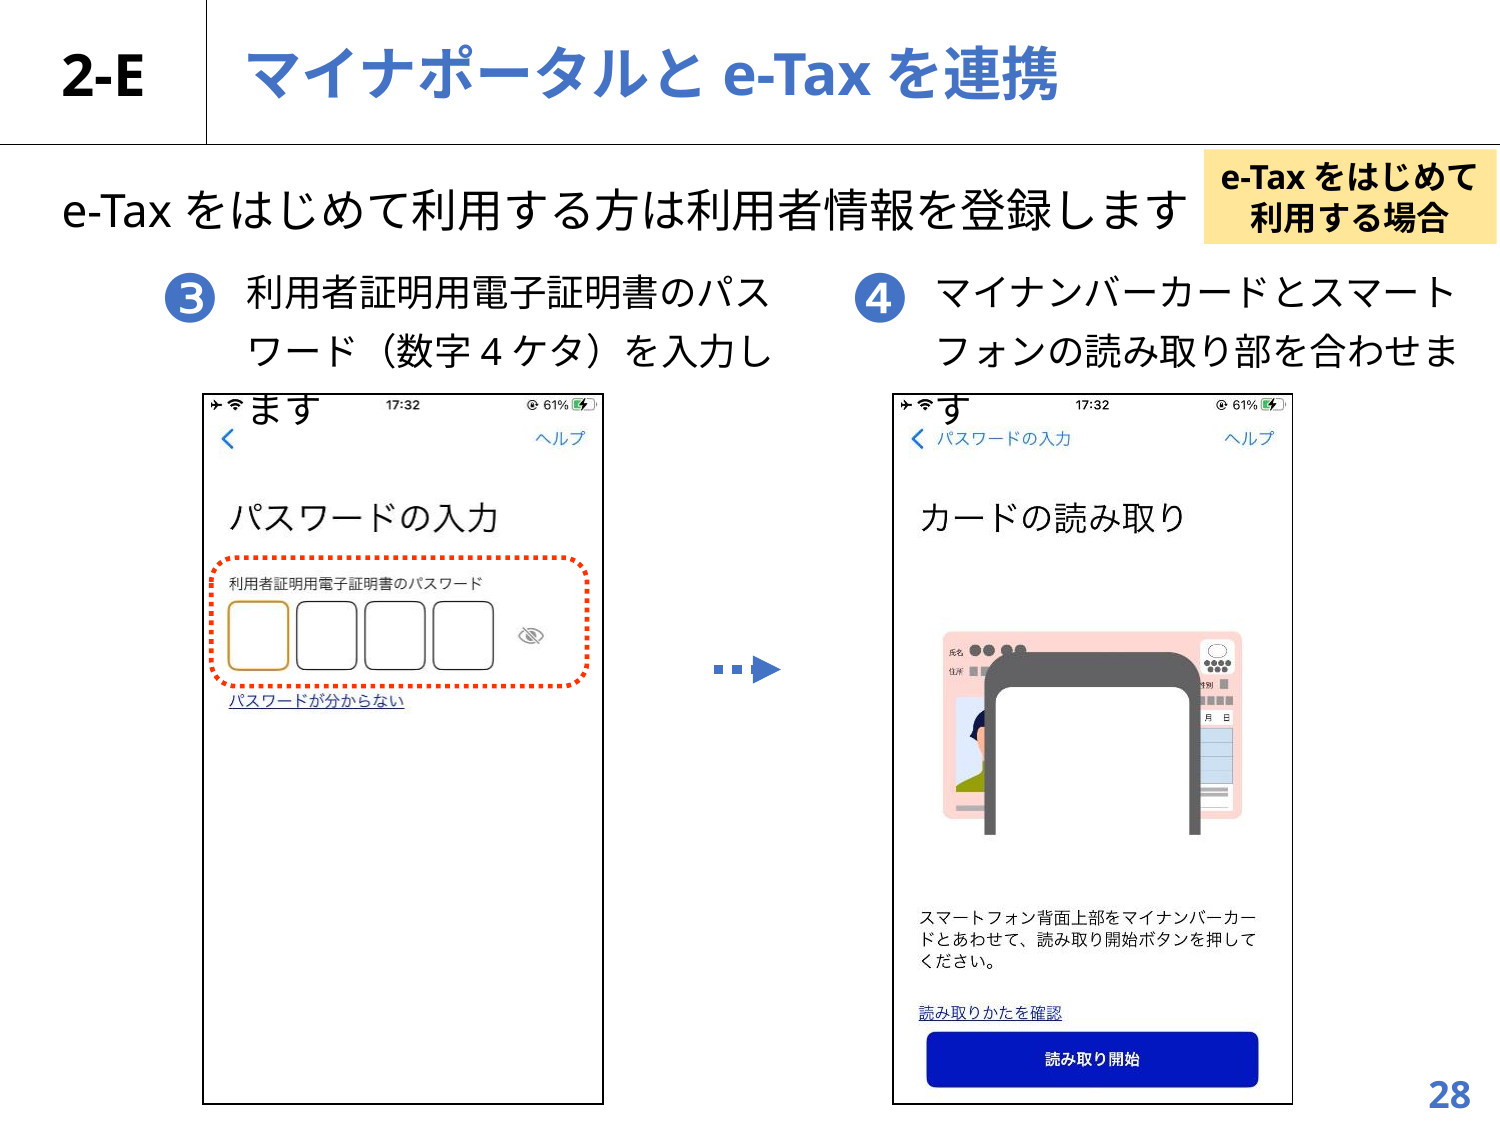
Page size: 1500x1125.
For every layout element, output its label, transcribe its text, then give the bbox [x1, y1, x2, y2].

text_box 利用者証明用電子証明書のパスワード（数字4ケタ）を入力します [231, 274, 824, 439]
text_box ❸ [145, 274, 223, 343]
text_box 28 [1399, 1063, 1500, 1123]
text_box マイナンバーカードとスマートフォンの読み取り部を合わせます [919, 248, 1500, 439]
picture [203, 394, 603, 1104]
picture [893, 394, 1292, 1104]
title マイナポータルとe-Taxを連携 [228, 36, 1472, 116]
text_box e-Taxをはじめて利用する場合 [1203, 149, 1497, 244]
text_box 2-E [0, 0, 207, 147]
text_box e-Taxをはじめて利用する方は利用者情報を登録します [46, 180, 1422, 274]
text_box ❹ [835, 274, 919, 343]
